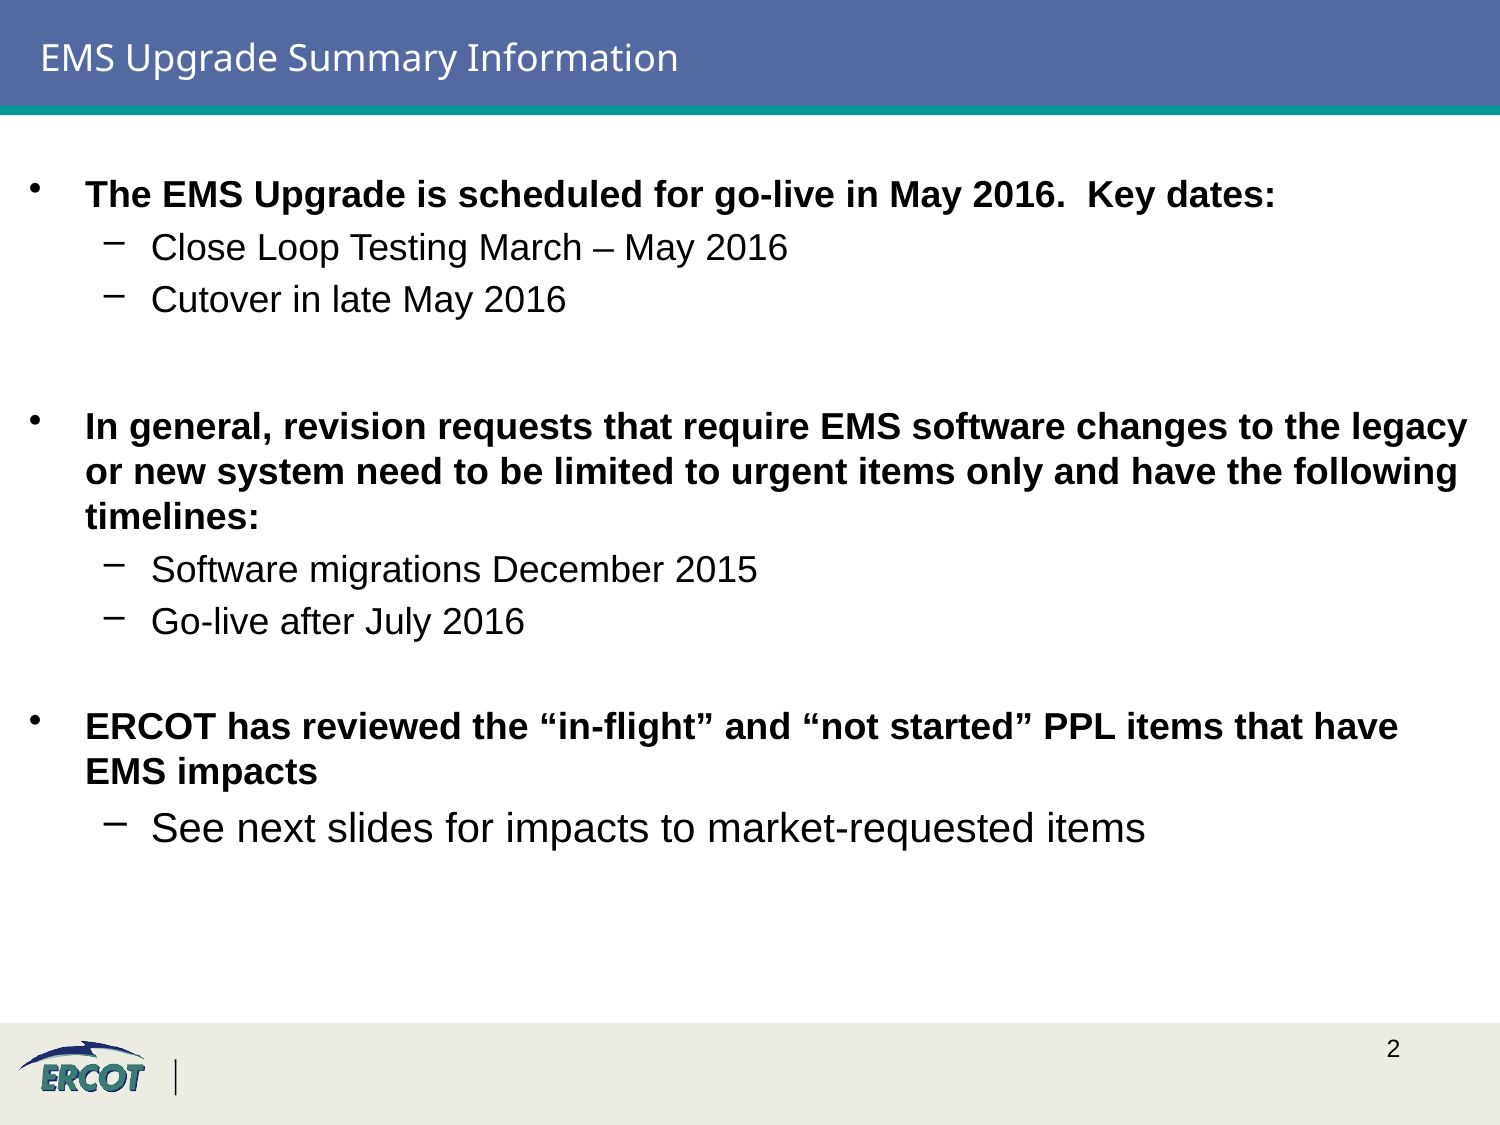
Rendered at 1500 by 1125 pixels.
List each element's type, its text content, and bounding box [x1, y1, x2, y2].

list The EMS Upgrade is scheduled for go-live in May 2016. Key dates: Close Loop Testing March – May 2016 Cutover in late May 2016 In general, revision requests that require EMS software changes to the legacy or new system need to be limited to urgent items only and have the following timelines: Software migrations December 2015 Go-live after July 2016 ERCOT has reviewed the “in-flight” and “not started” PPL items that have EMS impacts See next slides for impacts to market-requested items [13, 162, 1489, 1025]
title EMS Upgrade Summary Information [24, 0, 1175, 113]
picture [10, 1031, 151, 1111]
